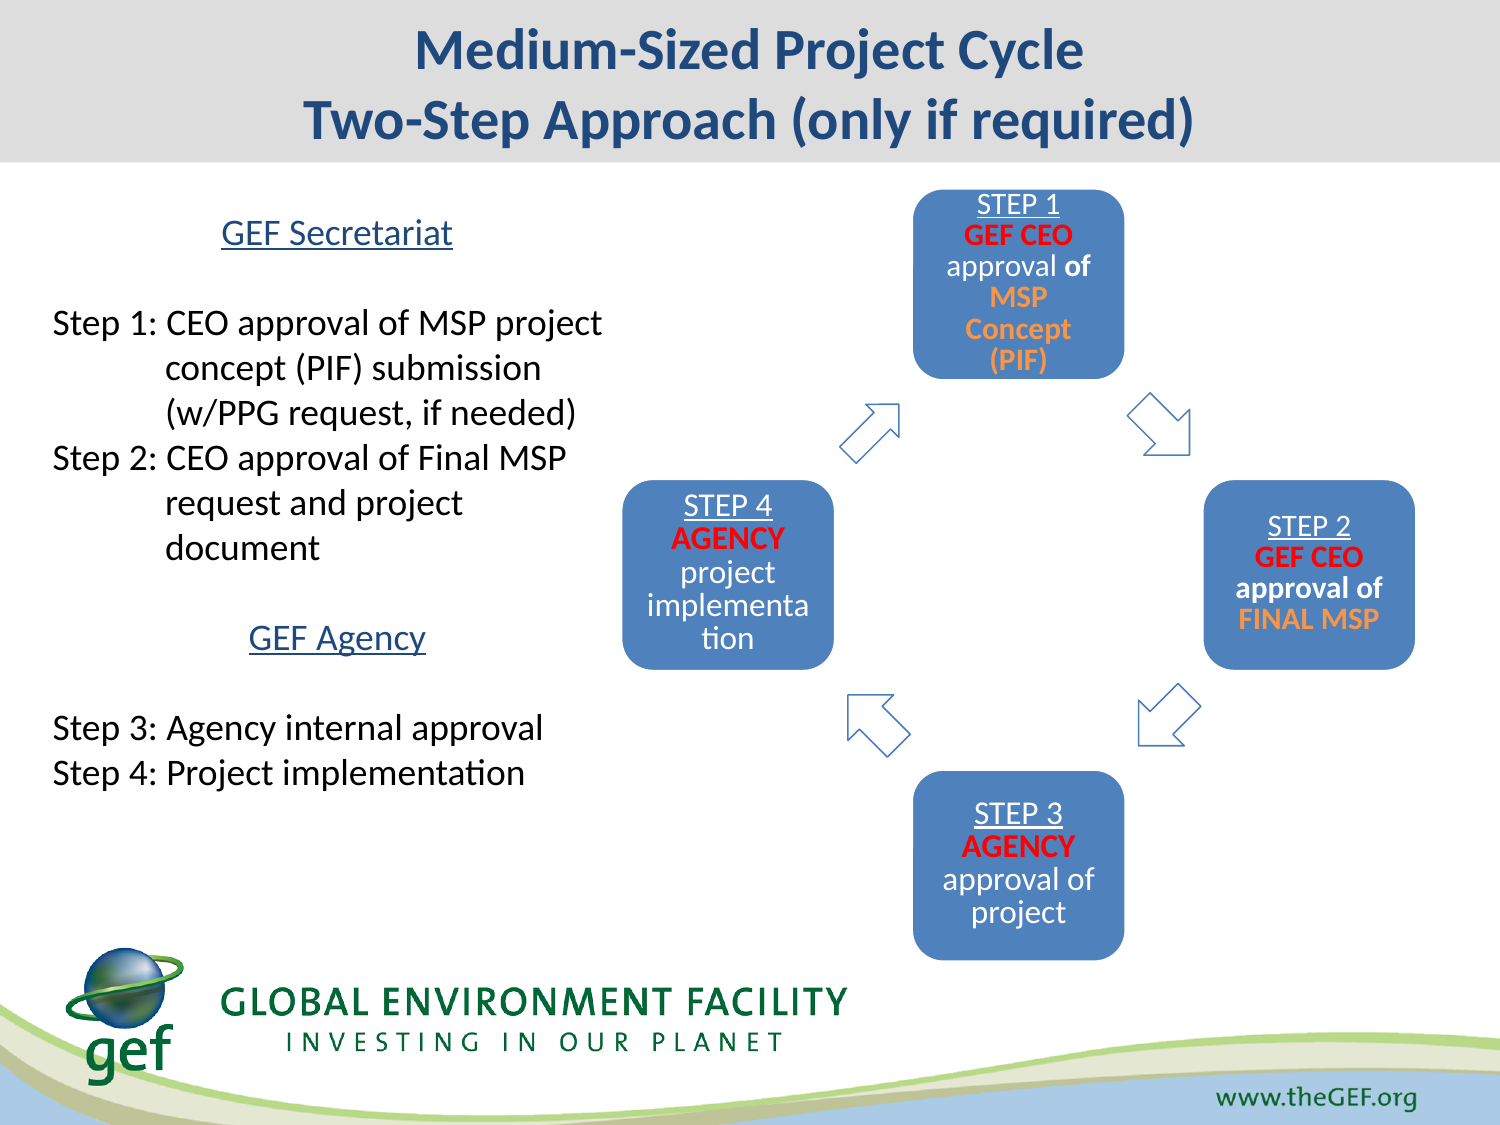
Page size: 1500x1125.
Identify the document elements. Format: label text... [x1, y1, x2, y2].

list GEF Secretariat Step 1: CEO approval of MSP project concept (PIF) submission (w/PPG request, if needed) Step 2: CEO approval of Final MSP request and project document GEF Agency Step 3: Agency internal approval Step 4: Project implementation [37, 199, 582, 938]
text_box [587, 187, 1451, 963]
text_box Medium-Sized Project Cycle Two-Step Approach (only if required) [0, 0, 1500, 163]
picture [0, 920, 1500, 1125]
